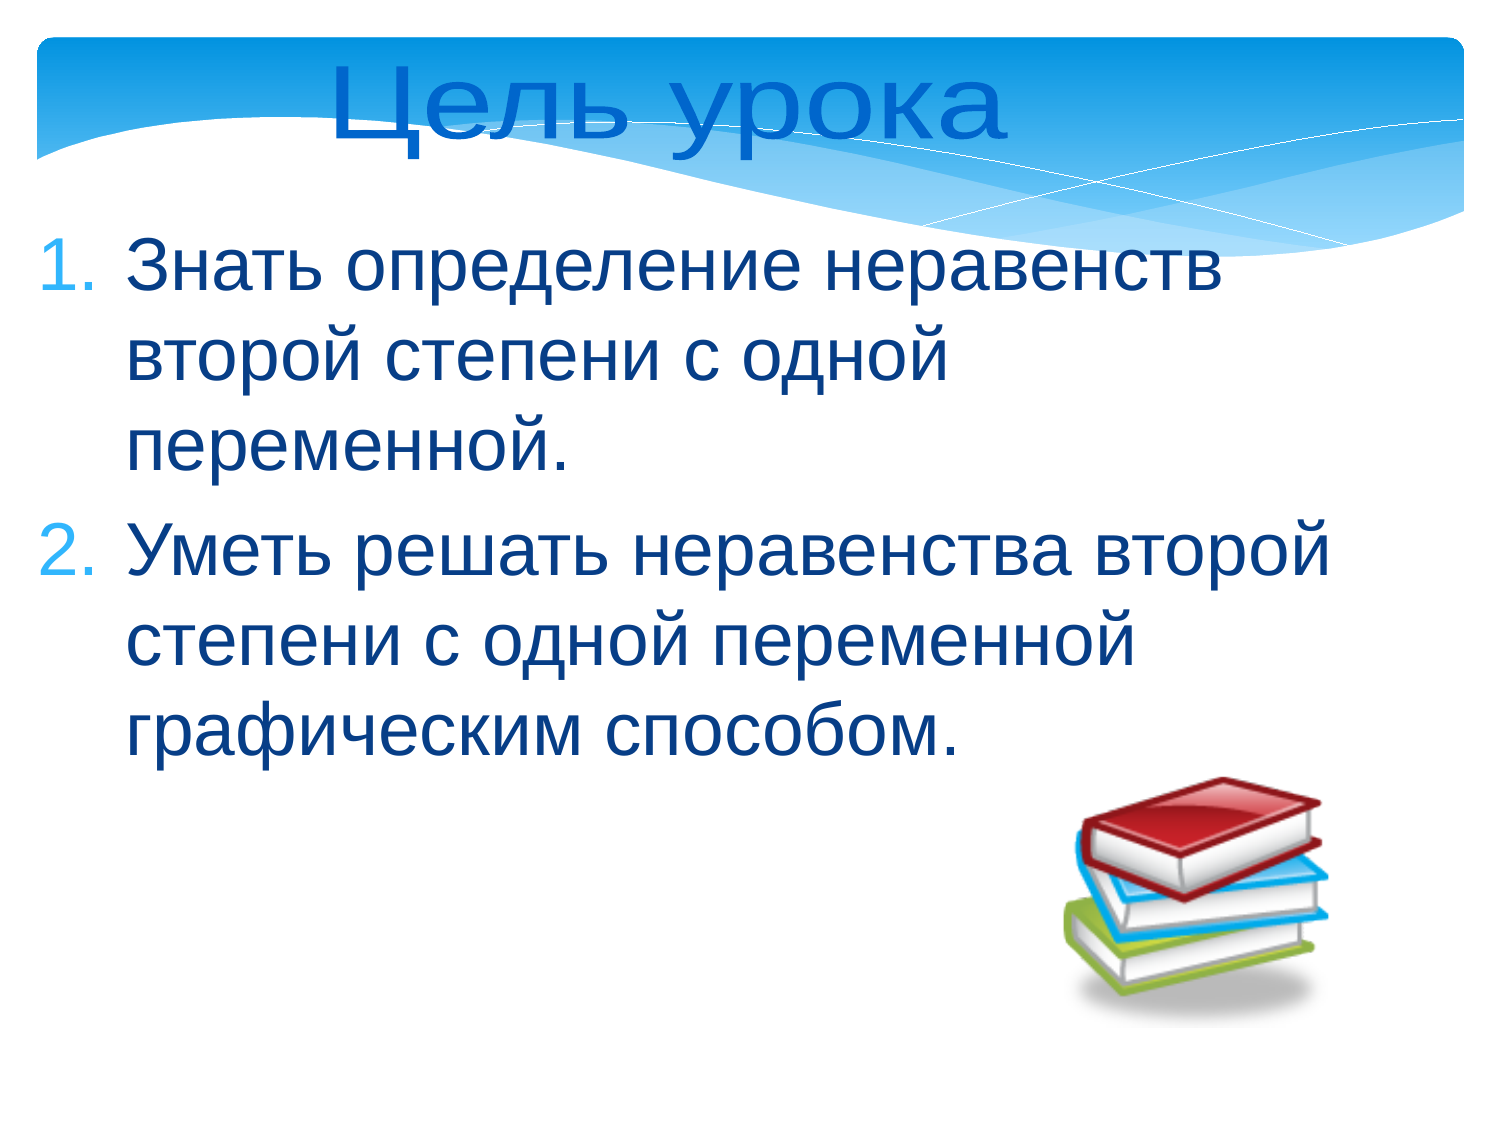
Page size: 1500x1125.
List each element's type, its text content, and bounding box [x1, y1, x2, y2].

picture [1045, 727, 1346, 1029]
list Знать определение неравенств второй степени с одной переменной. Уметь решать неравенства второй степени с одной переменной графическим способом. [0, 208, 1359, 1047]
